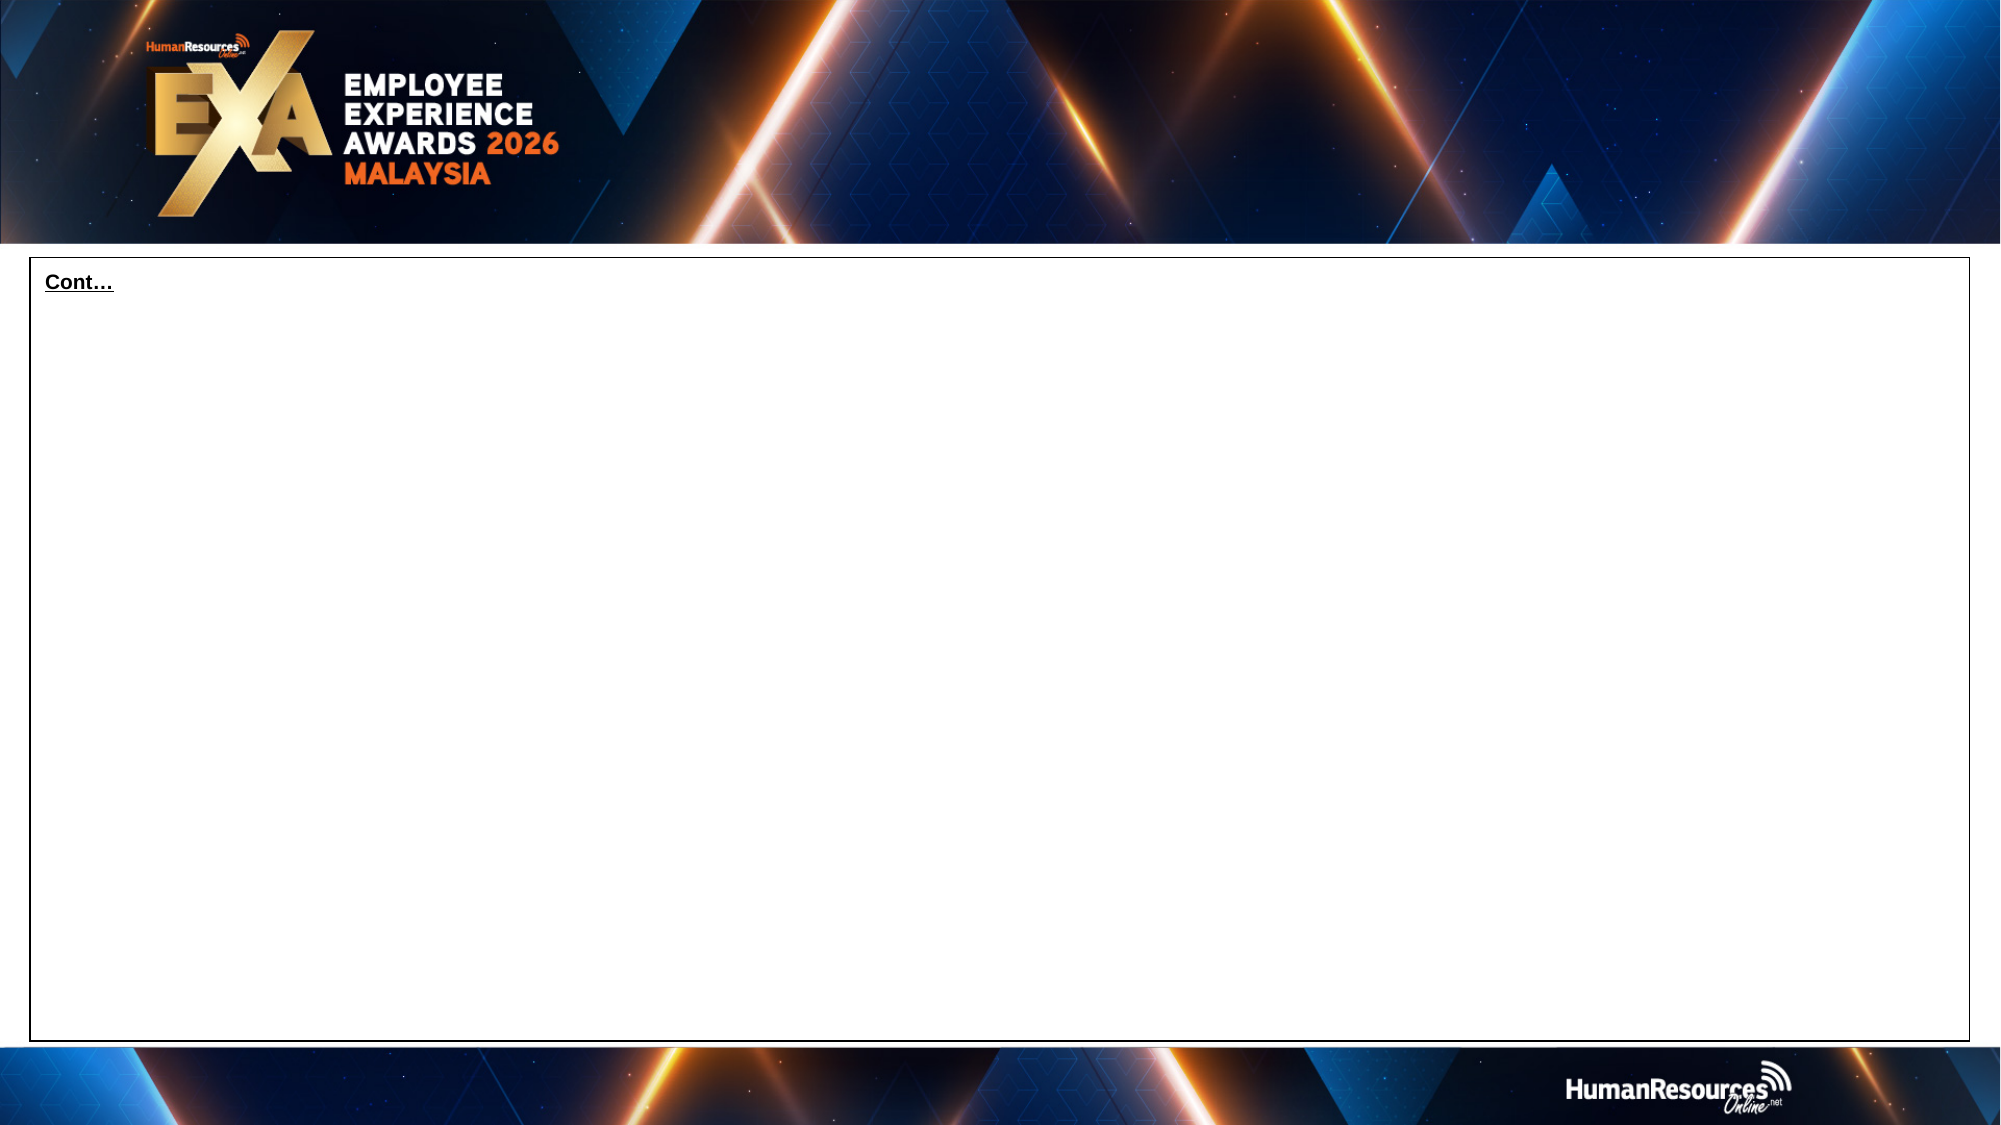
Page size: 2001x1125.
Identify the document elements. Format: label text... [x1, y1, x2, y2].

picture [0, 0, 2001, 1125]
text_box Cont… [30, 257, 1970, 1042]
